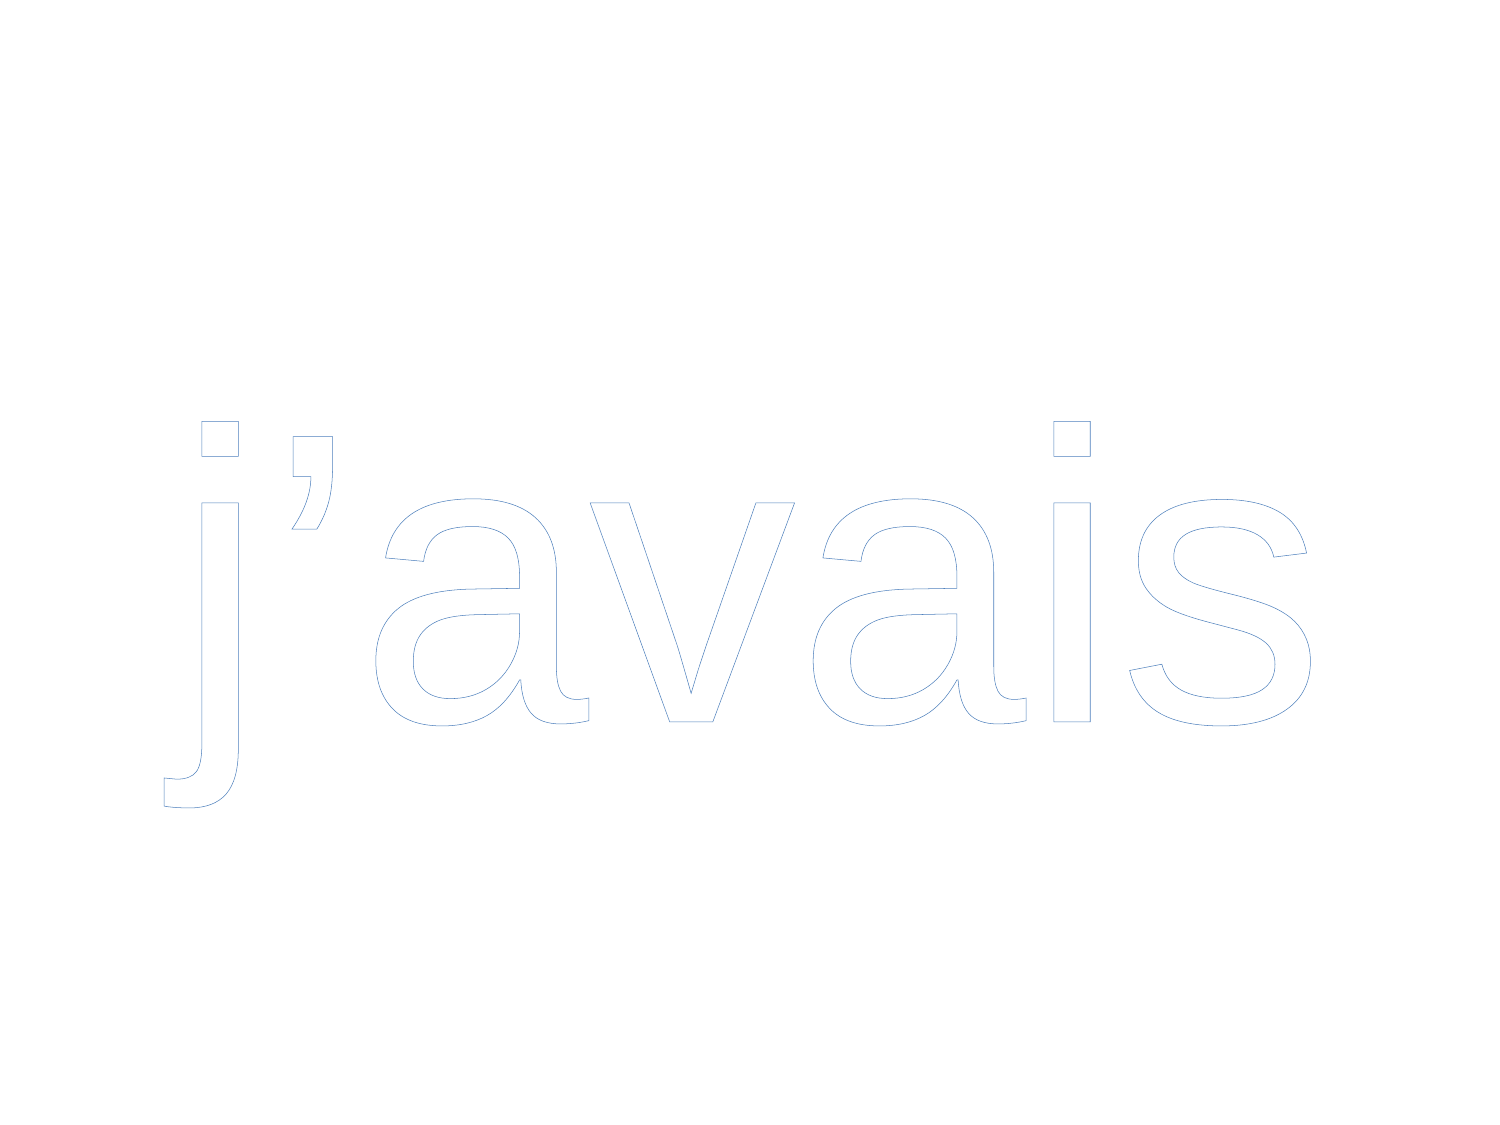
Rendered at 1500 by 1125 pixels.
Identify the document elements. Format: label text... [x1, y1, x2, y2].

text_box j’avais [0, 299, 1500, 813]
